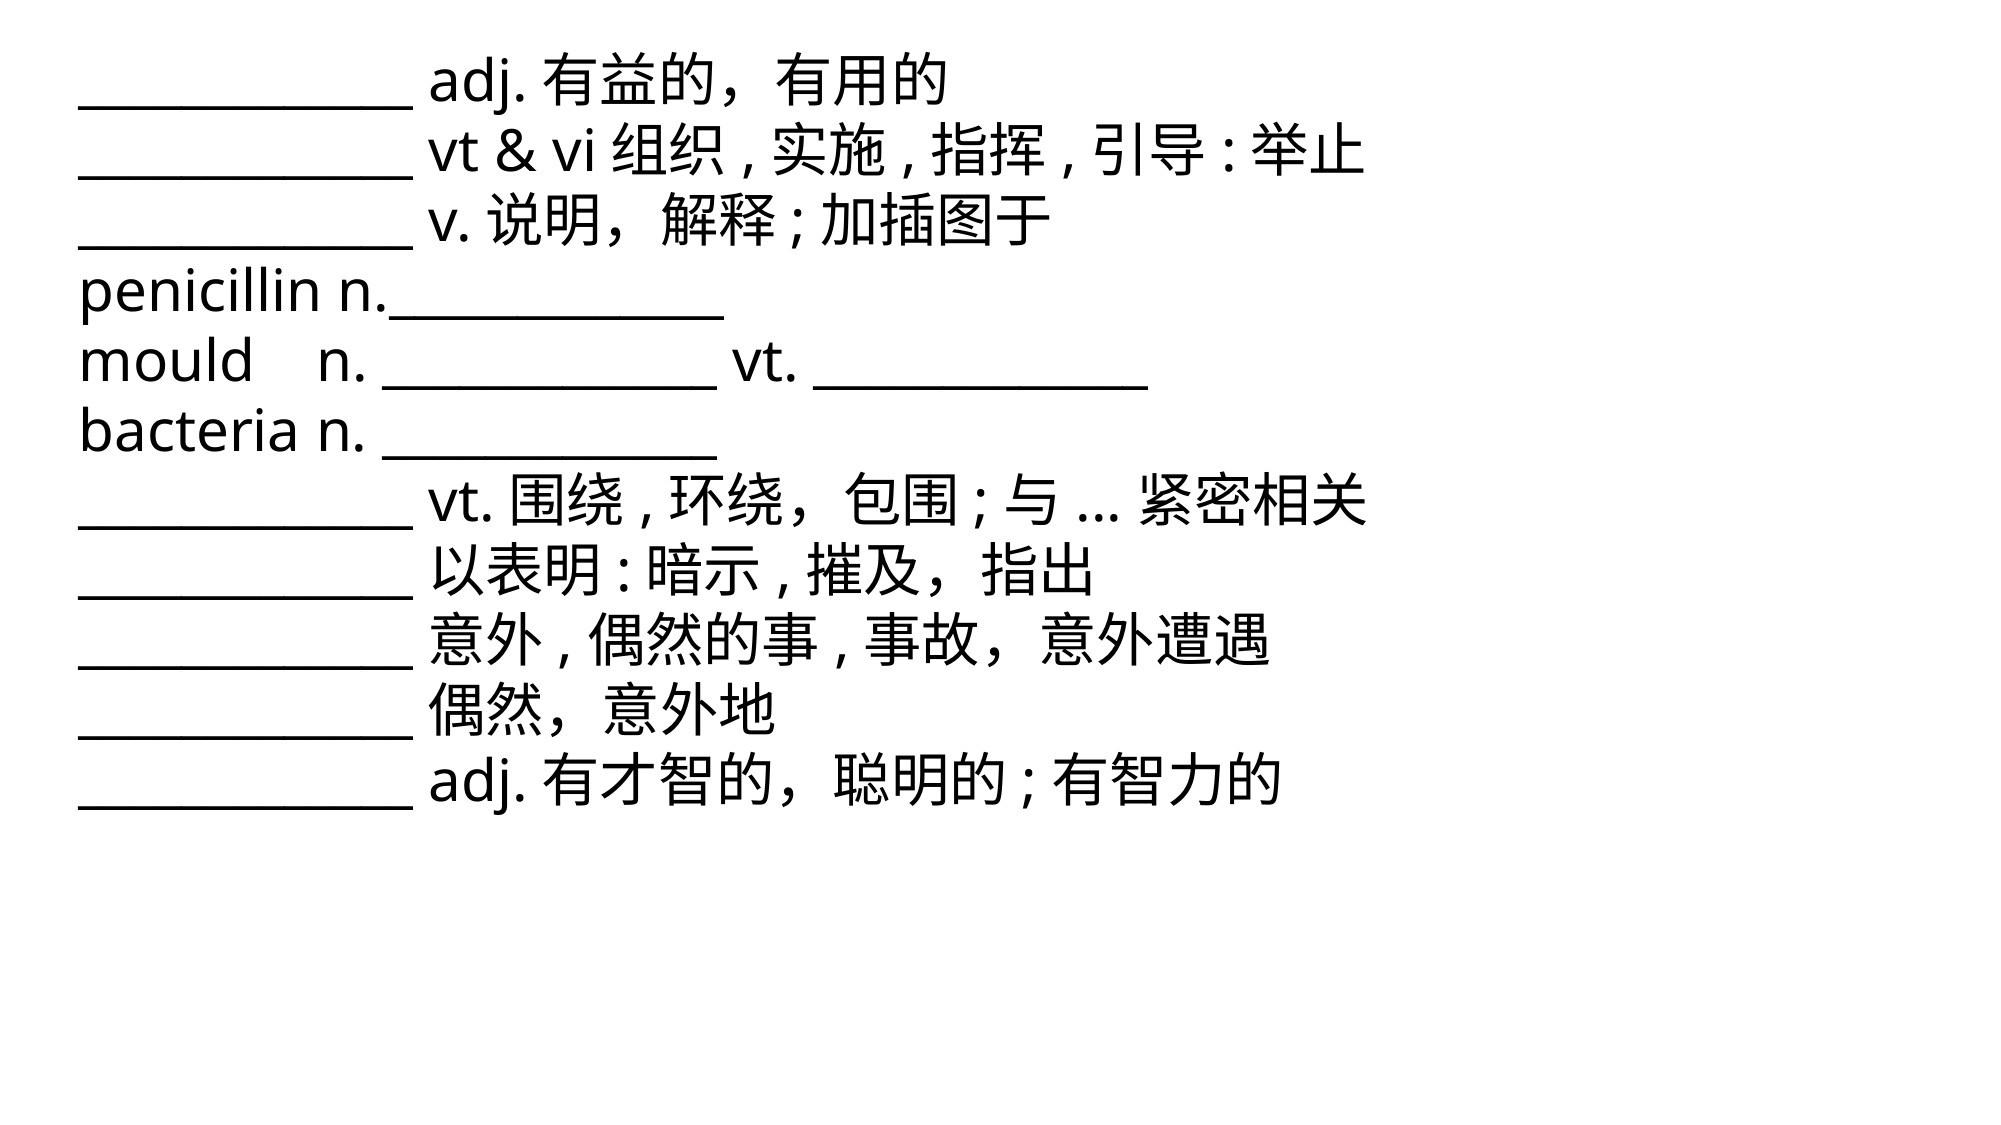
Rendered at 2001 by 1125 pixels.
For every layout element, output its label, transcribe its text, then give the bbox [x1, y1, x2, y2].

text_box _____________ adj.有益的，有用的 _____________ vt & vi组织,实施,指挥,引导:举止 _____________ v.说明，解释;加插图于 penicillin n._____________ mould n. _____________ vt. _____________ bacteria n. _____________ _____________ vt.围绕,环绕，包围;与...紧密相关 _____________以表明:暗示,摧及，指出 _____________意外,偶然的事,事故，意外遭遇 _____________偶然，意外地 _____________ adj.有才智的，聪明的;有智力的 [63, 36, 1970, 821]
